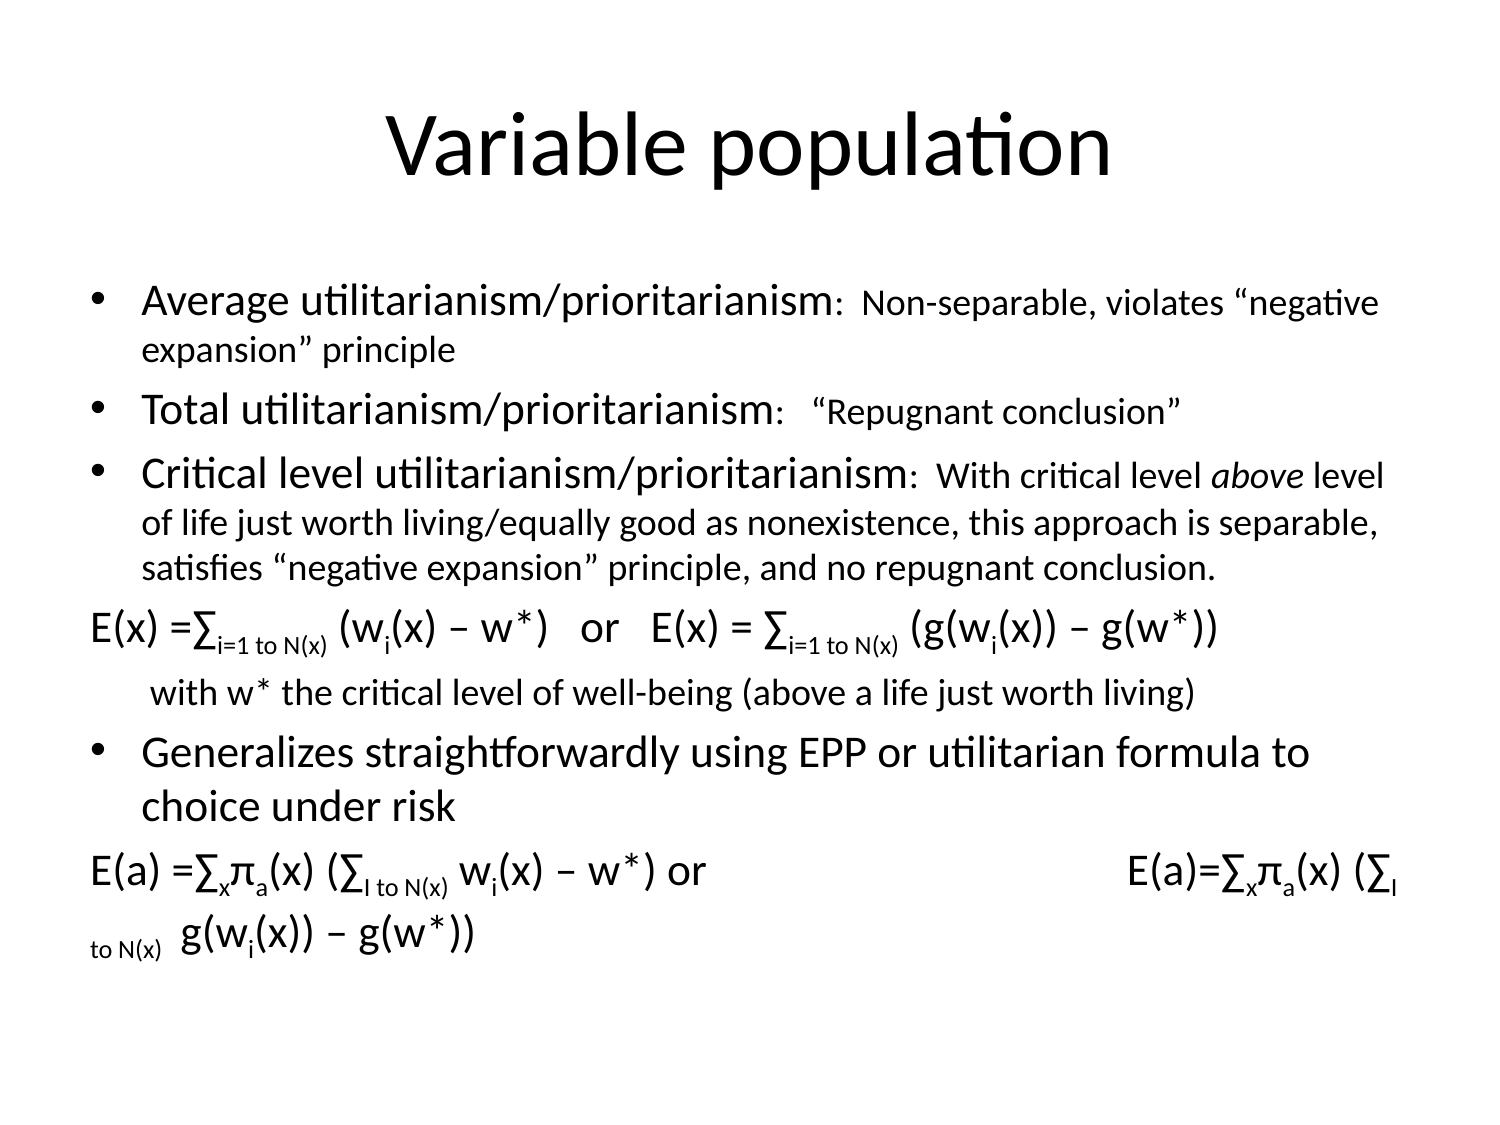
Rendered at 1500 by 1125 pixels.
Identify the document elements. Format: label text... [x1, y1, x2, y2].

title Variable population [75, 45, 1425, 233]
list Average utilitarianism/prioritarianism: Non-separable, violates “negative expansion” principle Total utilitarianism/prioritarianism: “Repugnant conclusion” Critical level utilitarianism/prioritarianism: With critical level above level of life just worth living/equally good as nonexistence, this approach is separable, satisfies “negative expansion” principle, and no repugnant conclusion. E(x) =∑i=1 to N(x) (wi(x) – w*) or E(x) = ∑i=1 to N(x) (g(wi(x)) – g(w*)) with w* the critical level of well-being (above a life just worth living) Generalizes straightforwardly using EPP or utilitarian formula to choice under risk E(a) =∑xπa(x) (∑I to N(x) wi(x) – w*) or E(a)=∑xπa(x) (∑I to N(x) g(wi(x)) – g(w*)) [75, 262, 1425, 1005]
